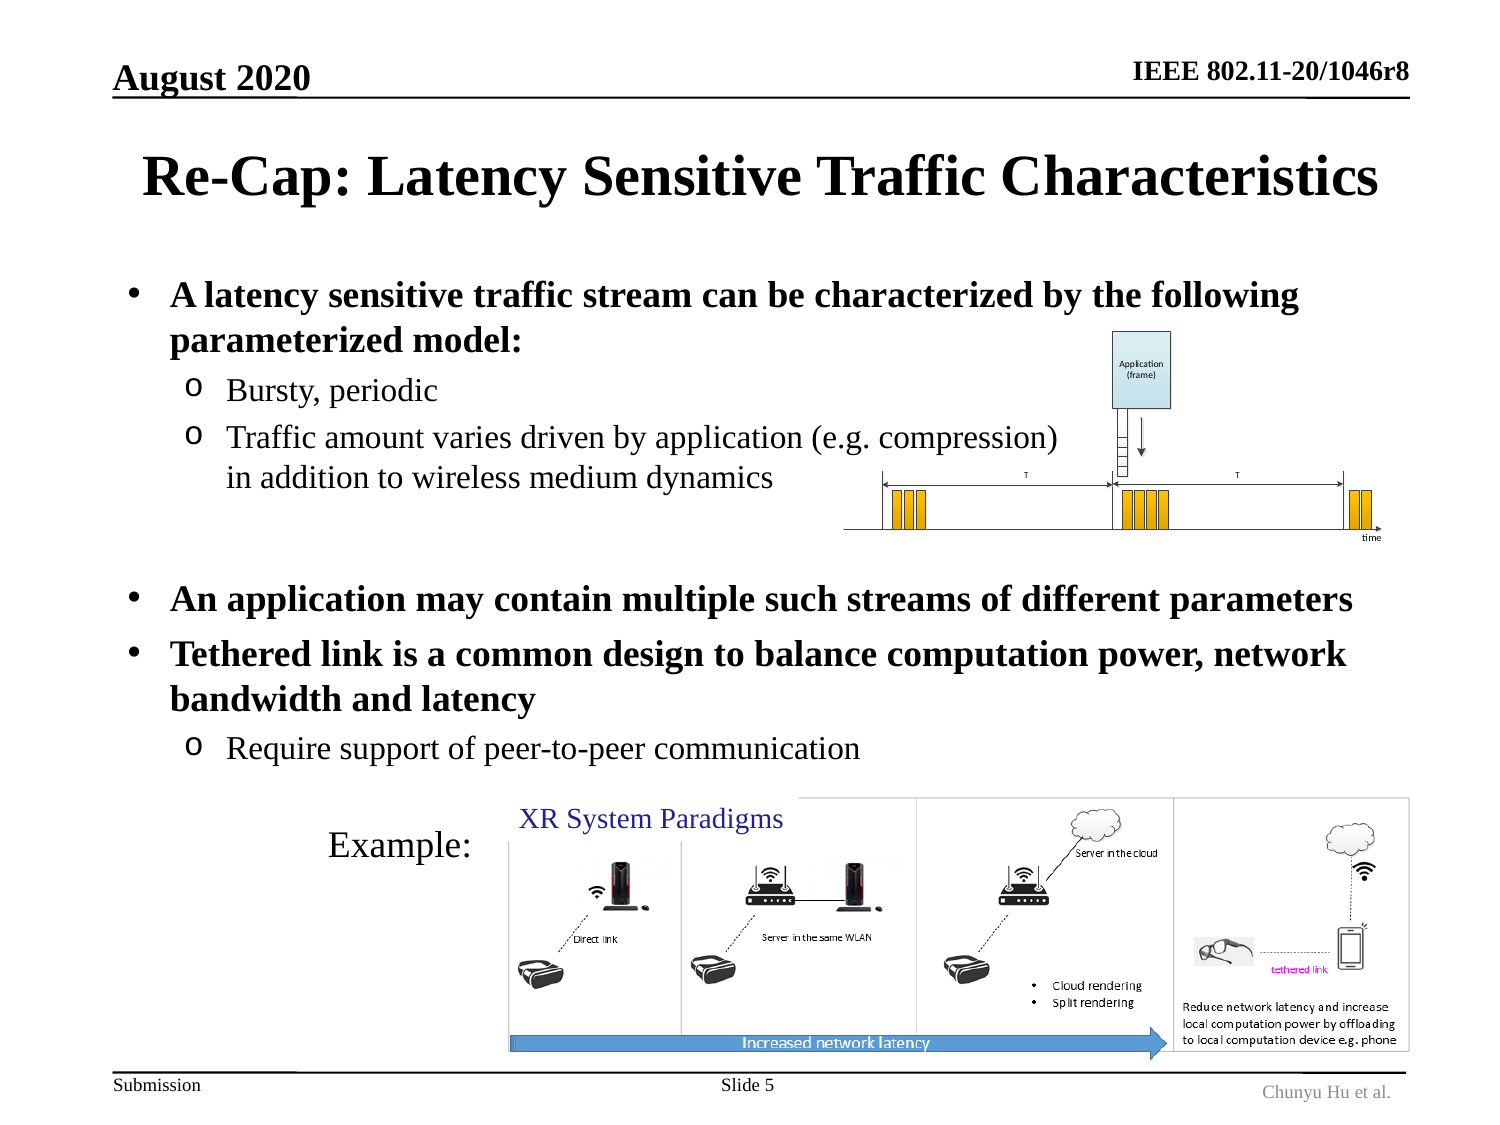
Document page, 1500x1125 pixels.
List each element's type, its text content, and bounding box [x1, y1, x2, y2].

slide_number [112, 52, 563, 90]
picture [504, 794, 1413, 1063]
footer Chunyu Hu et al. [877, 1072, 1407, 1110]
list A latency sensitive traffic stream can be characterized by the following parameterized model: Bursty, periodic Traffic amount varies driven by application (e.g. compression) in addition to wireless medium dynamics An application may contain multiple such streams of different parameters Tethered link is a common design to balance computation power, network bandwidth and latency Require support of peer-to-peer communication [112, 262, 1411, 1073]
title Re-Cap: Latency Sensitive Traffic Characteristics [112, 97, 1411, 248]
picture [841, 329, 1388, 551]
slide_number Slide 5 [702, 1072, 793, 1111]
text_box Example: [313, 812, 488, 873]
